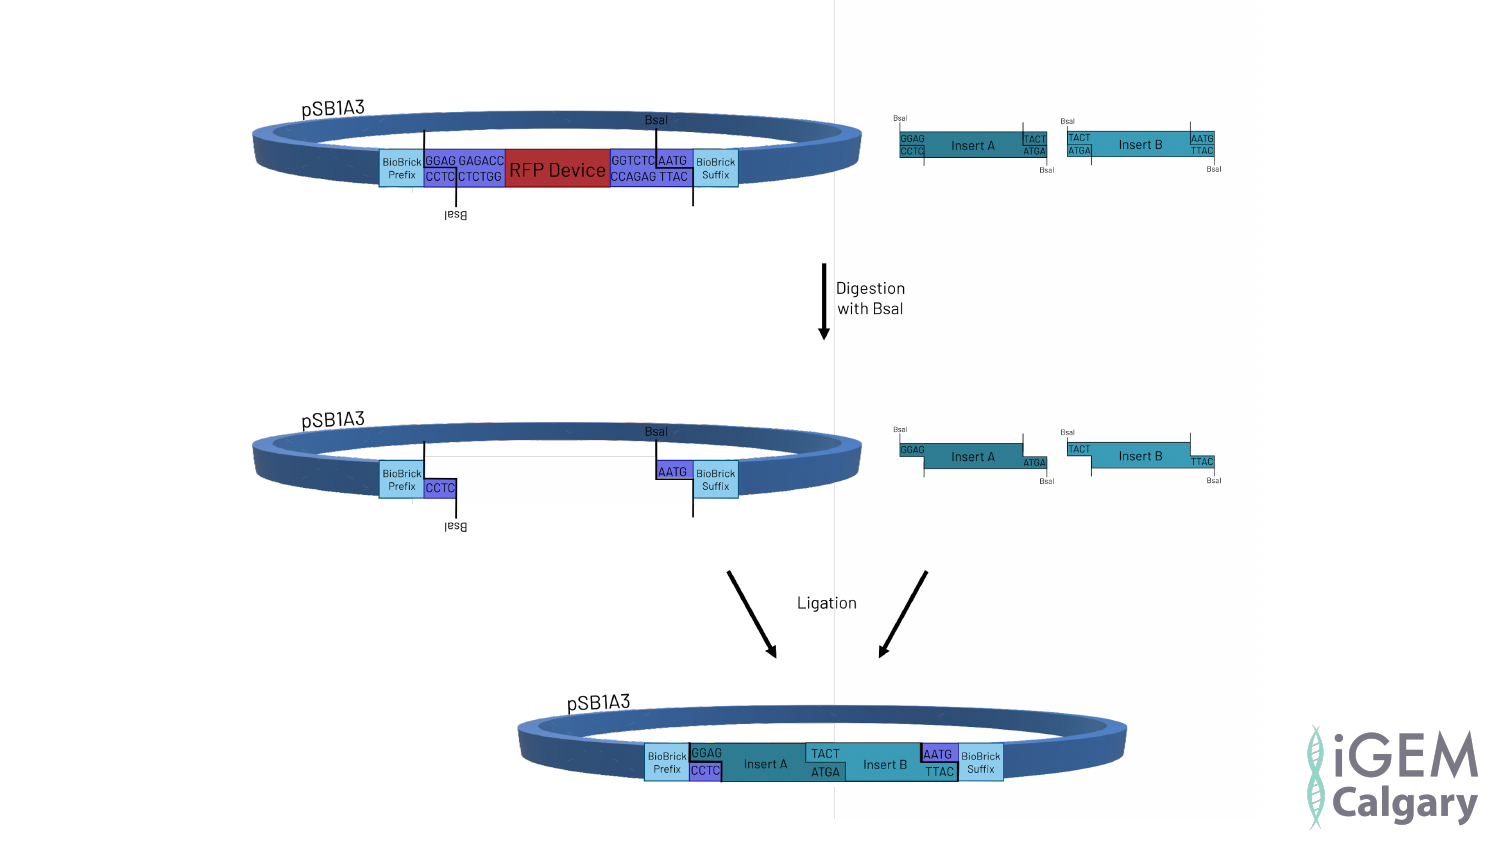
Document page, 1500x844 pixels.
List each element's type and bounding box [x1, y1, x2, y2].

text_box [1304, 717, 1488, 833]
picture [238, 0, 1262, 819]
